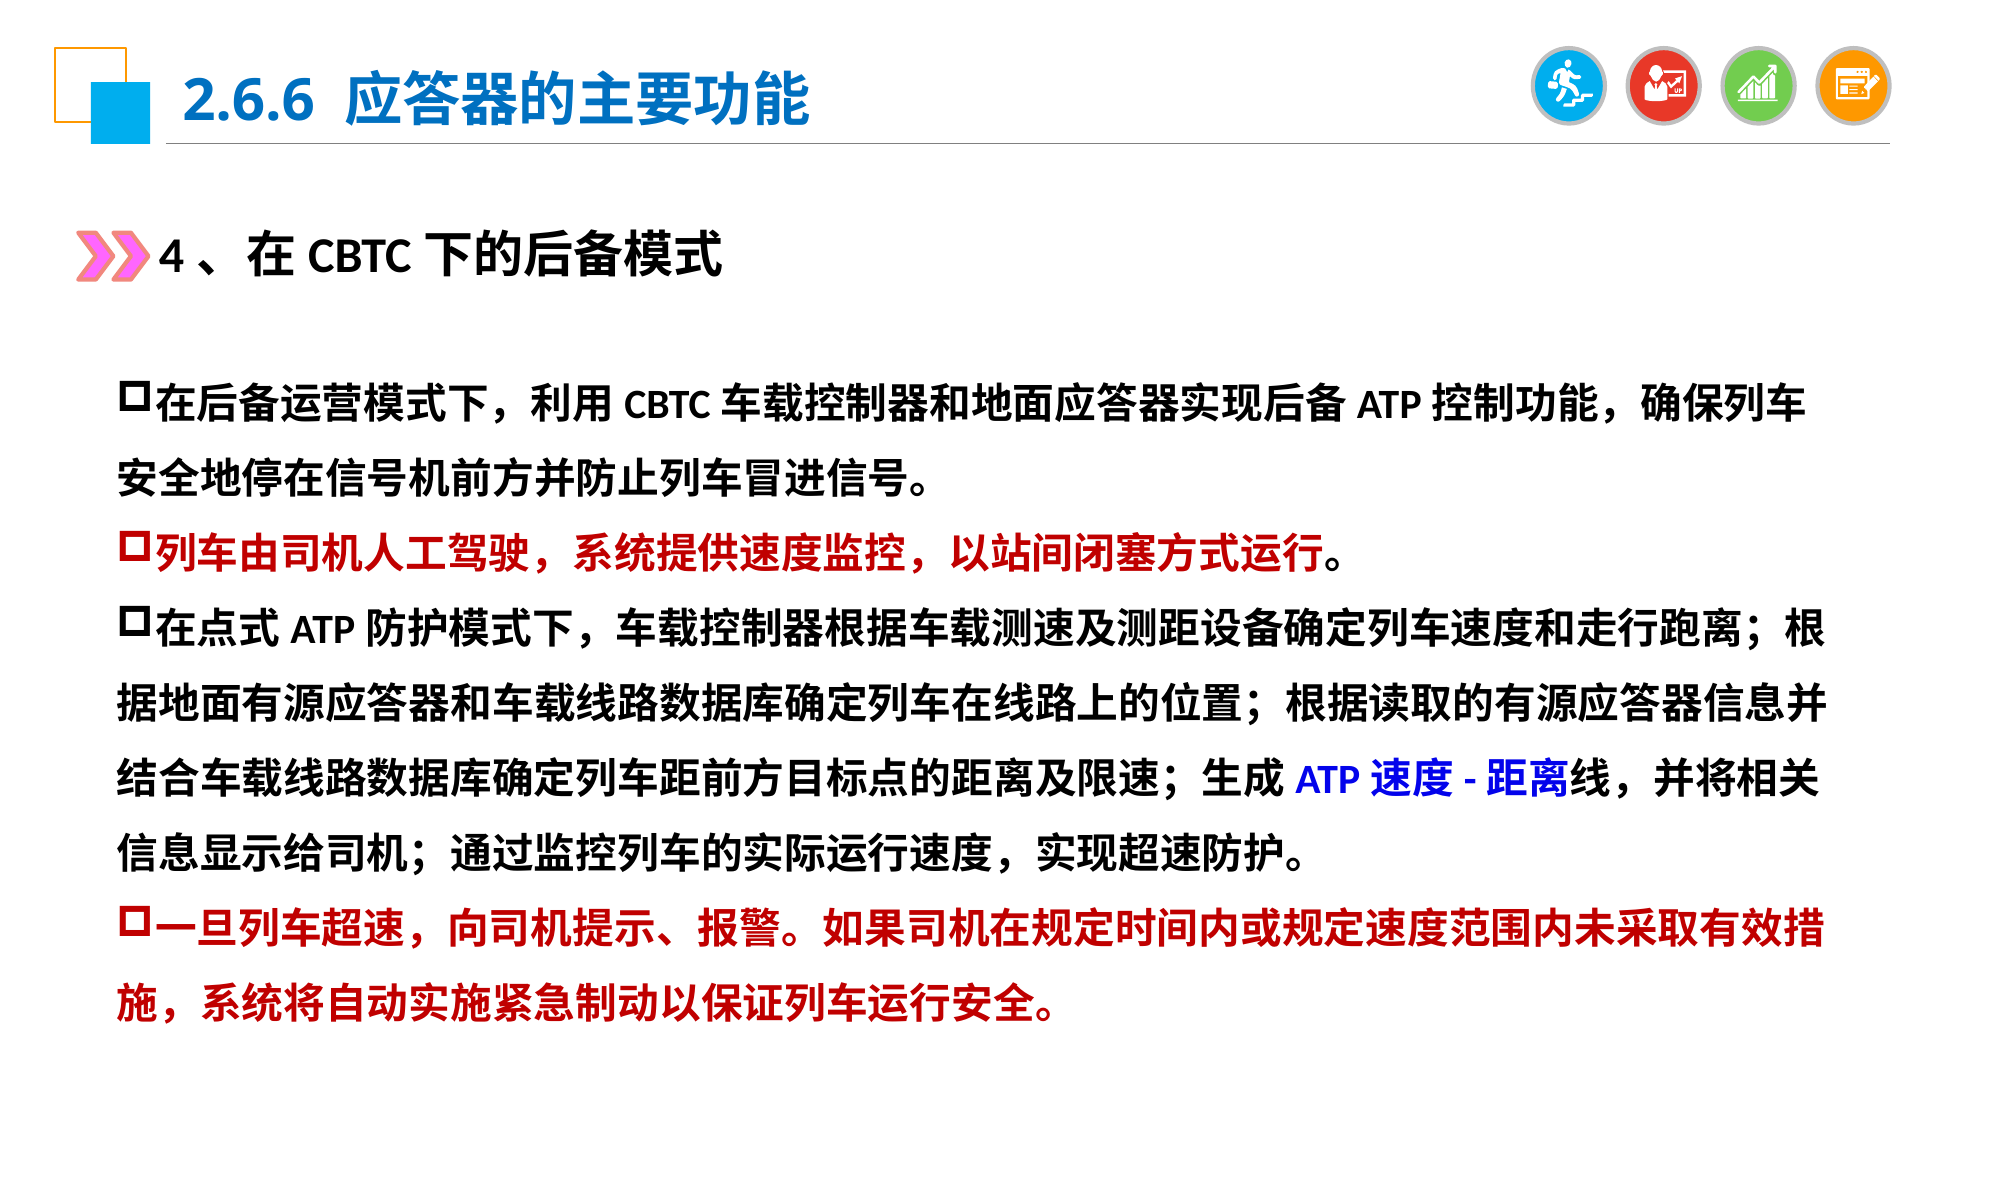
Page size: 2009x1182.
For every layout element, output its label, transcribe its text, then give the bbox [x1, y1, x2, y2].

text_box 2.6.6 应答器的主要功能 [161, 51, 831, 142]
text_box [77, 215, 735, 295]
text_box 在后备运营模式下，利用CBTC车载控制器和地面应答器实现后备ATP控制功能，确保列车安全地停在信号机前方并防止列车冒进信号。 列车由司机人工驾驶，系统提供速度监控，以站间闭塞方式运行。 在点式ATP防护模式下，车载控制器根据车载测速及测距设备确定列车速度和走行跑离；根据地面有源应答器和车载线路数据库确定列车在线路上的位置；根据读取的有源应答器信息并结合车载线路数据库确定列车距前方目标点的距离及限速；生成ATP速度-距离线，并将相关信息显示给司机；通过监控列车的实际运行速度，实现超速防护。 一旦列车超速，向司机提示、报警。如果司机在规定时间内或规定速度范围内未采取有效措施，系统将自动实施紧急制动以保证列车运行安全。 [101, 344, 1860, 1035]
